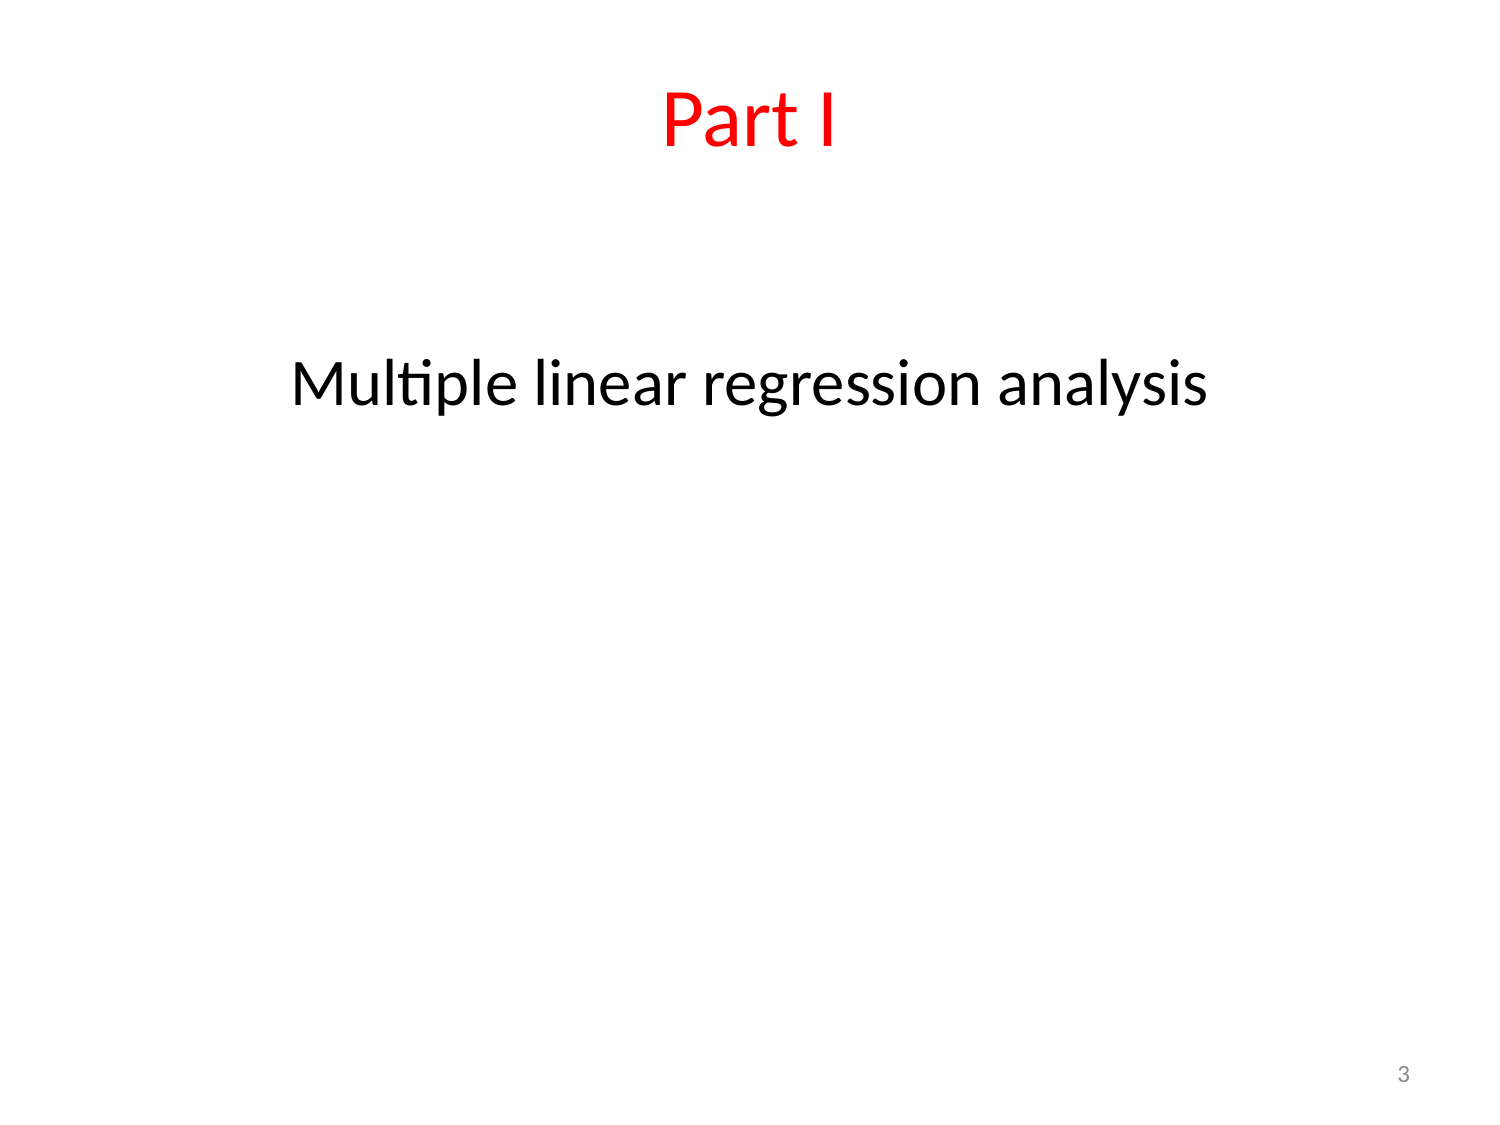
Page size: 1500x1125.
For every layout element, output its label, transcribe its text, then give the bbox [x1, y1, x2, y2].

title Part I [75, 19, 1425, 207]
list Multiple linear regression analysis [75, 237, 1425, 1065]
slide_number 3 [1074, 1042, 1425, 1103]
